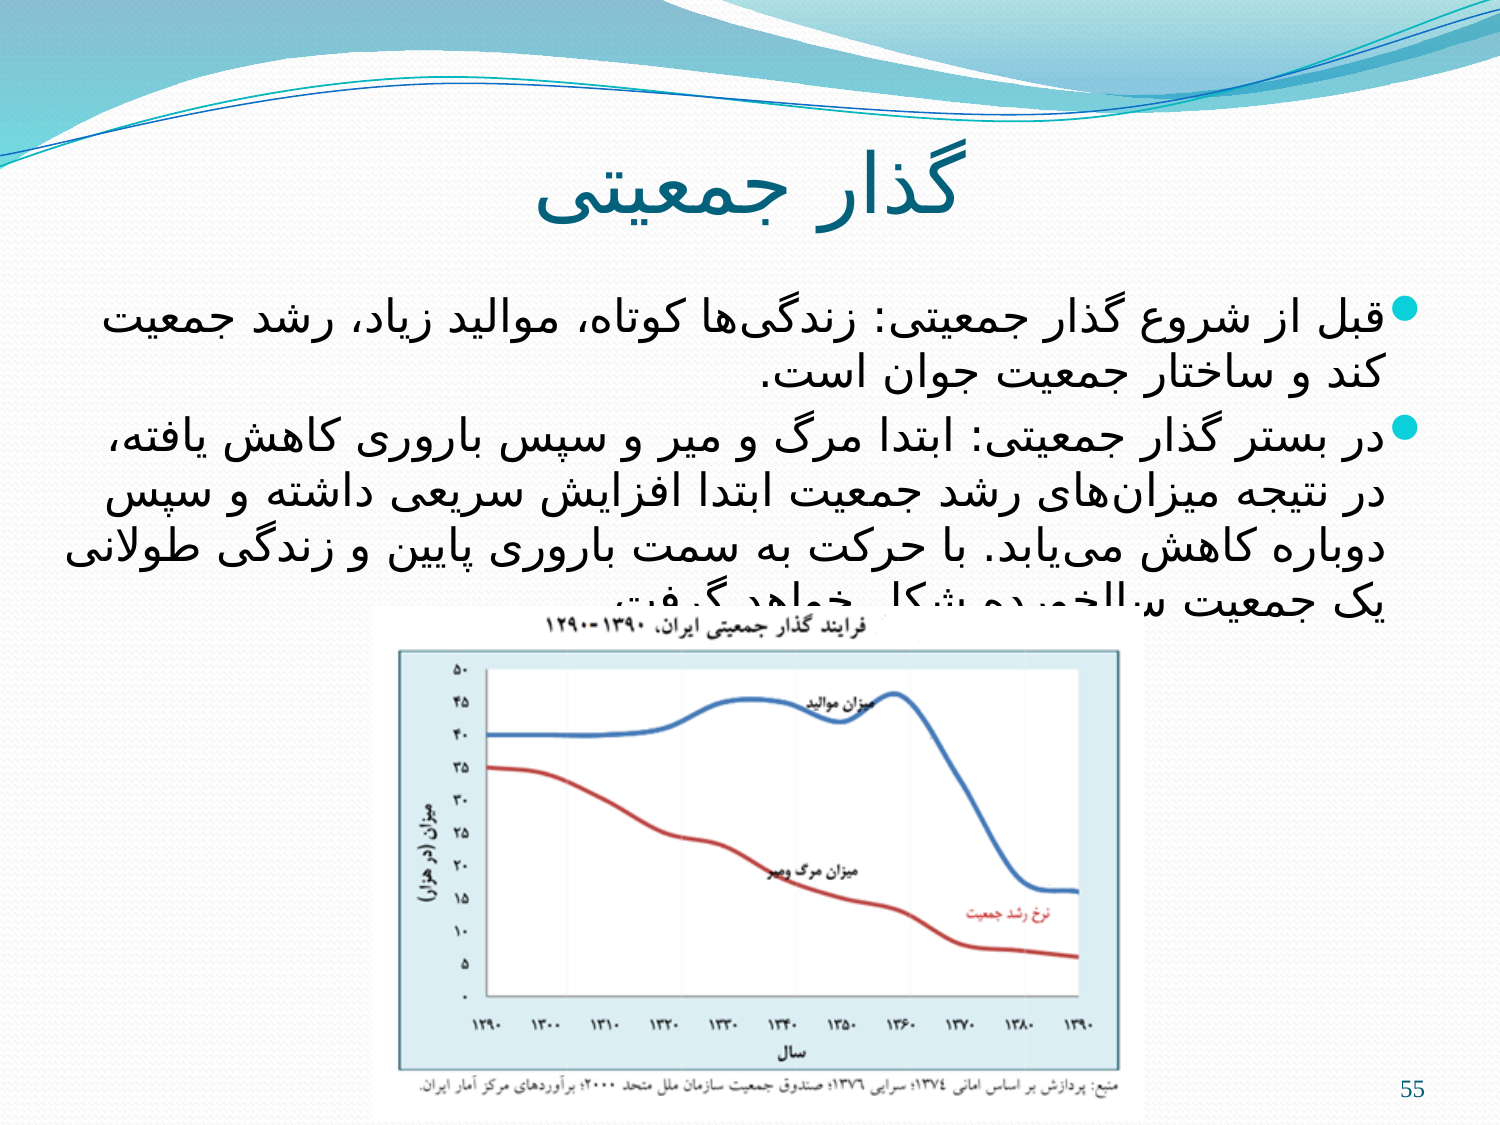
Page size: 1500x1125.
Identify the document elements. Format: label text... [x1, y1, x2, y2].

slide_number 55 [1299, 1042, 1425, 1103]
picture [371, 605, 1145, 1121]
list قبل از شروع گذار جمعیتی: زندگی‌ها کوتاه، موالید زیاد، رشد جمعیت کند و ساختار جمعیت جوان است. در بستر گذار جمعیتی: ابتدا مرگ و میر و سپس باروری کاهش یافته، در نتیجه میزان‌های رشد جمعیت ابتدا افزایش سریعی داشته و سپس دوباره کاهش می‌یابد. با حرکت به سمت باروری پایین و زندگی طولانی یک جمعیت سالخورده شکل خواهد گرفت. [40, 278, 1448, 1000]
title گذار جمعیتی [74, 42, 1426, 231]
